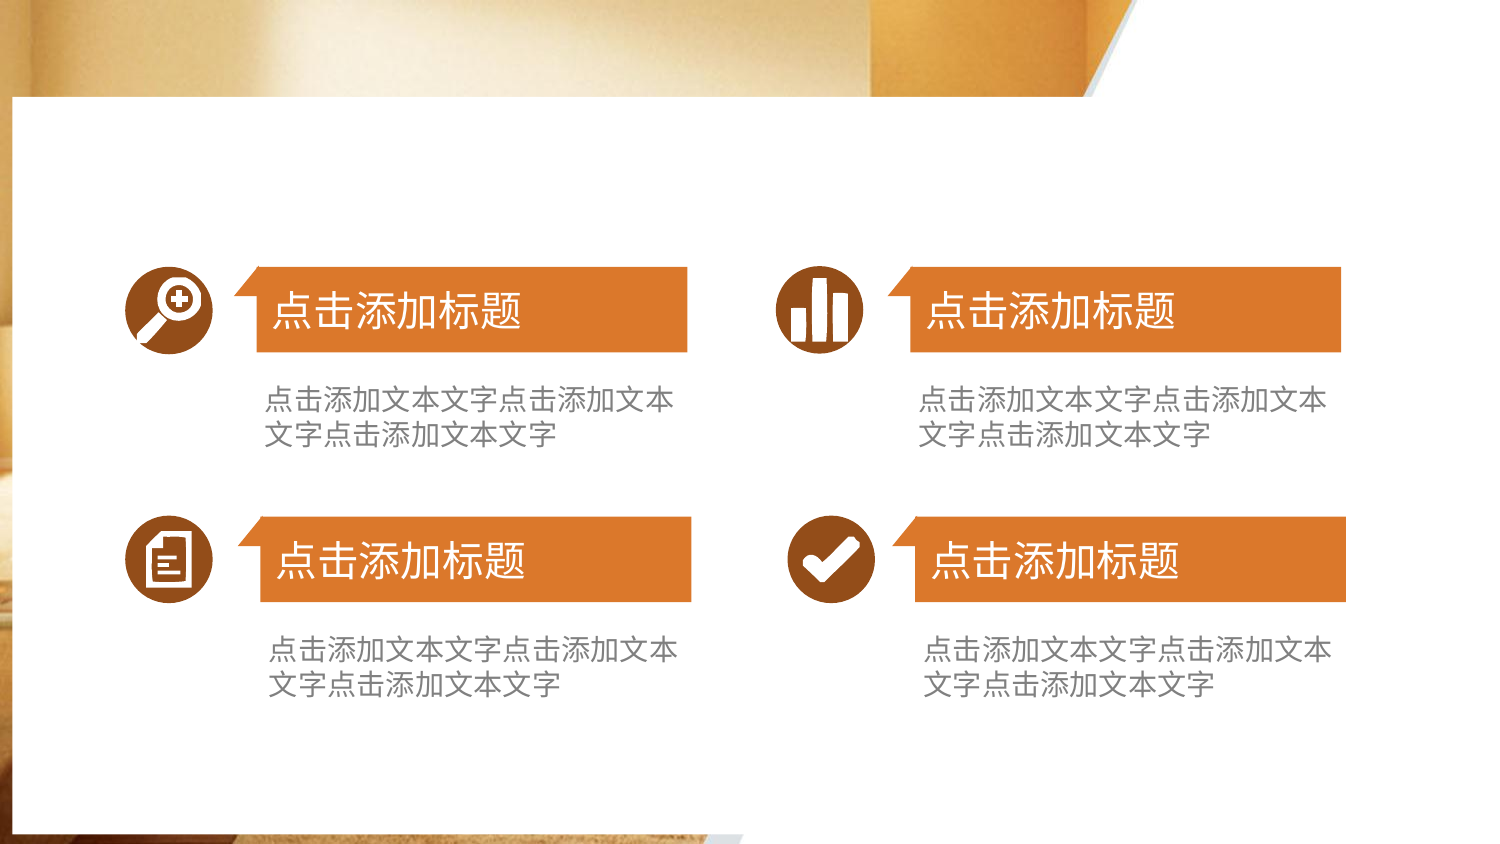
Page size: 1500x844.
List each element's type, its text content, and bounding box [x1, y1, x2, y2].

picture [0, 0, 1500, 844]
text_box 点击添加文本文字点击添加文本文字点击添加文本文字 [250, 373, 692, 459]
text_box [775, 265, 864, 354]
text_box 点击添加文本文字点击添加文本文字点击添加文本文字 [253, 623, 696, 709]
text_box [787, 515, 876, 604]
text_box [887, 265, 1342, 353]
text_box 点击添加文本文字点击添加文本文字点击添加文本文字 [908, 623, 1350, 709]
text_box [233, 265, 688, 353]
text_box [124, 515, 213, 604]
text_box 点击添加文本文字点击添加文本文字点击添加文本文字 [903, 373, 1345, 459]
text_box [237, 515, 692, 603]
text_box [891, 515, 1347, 603]
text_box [124, 266, 213, 355]
